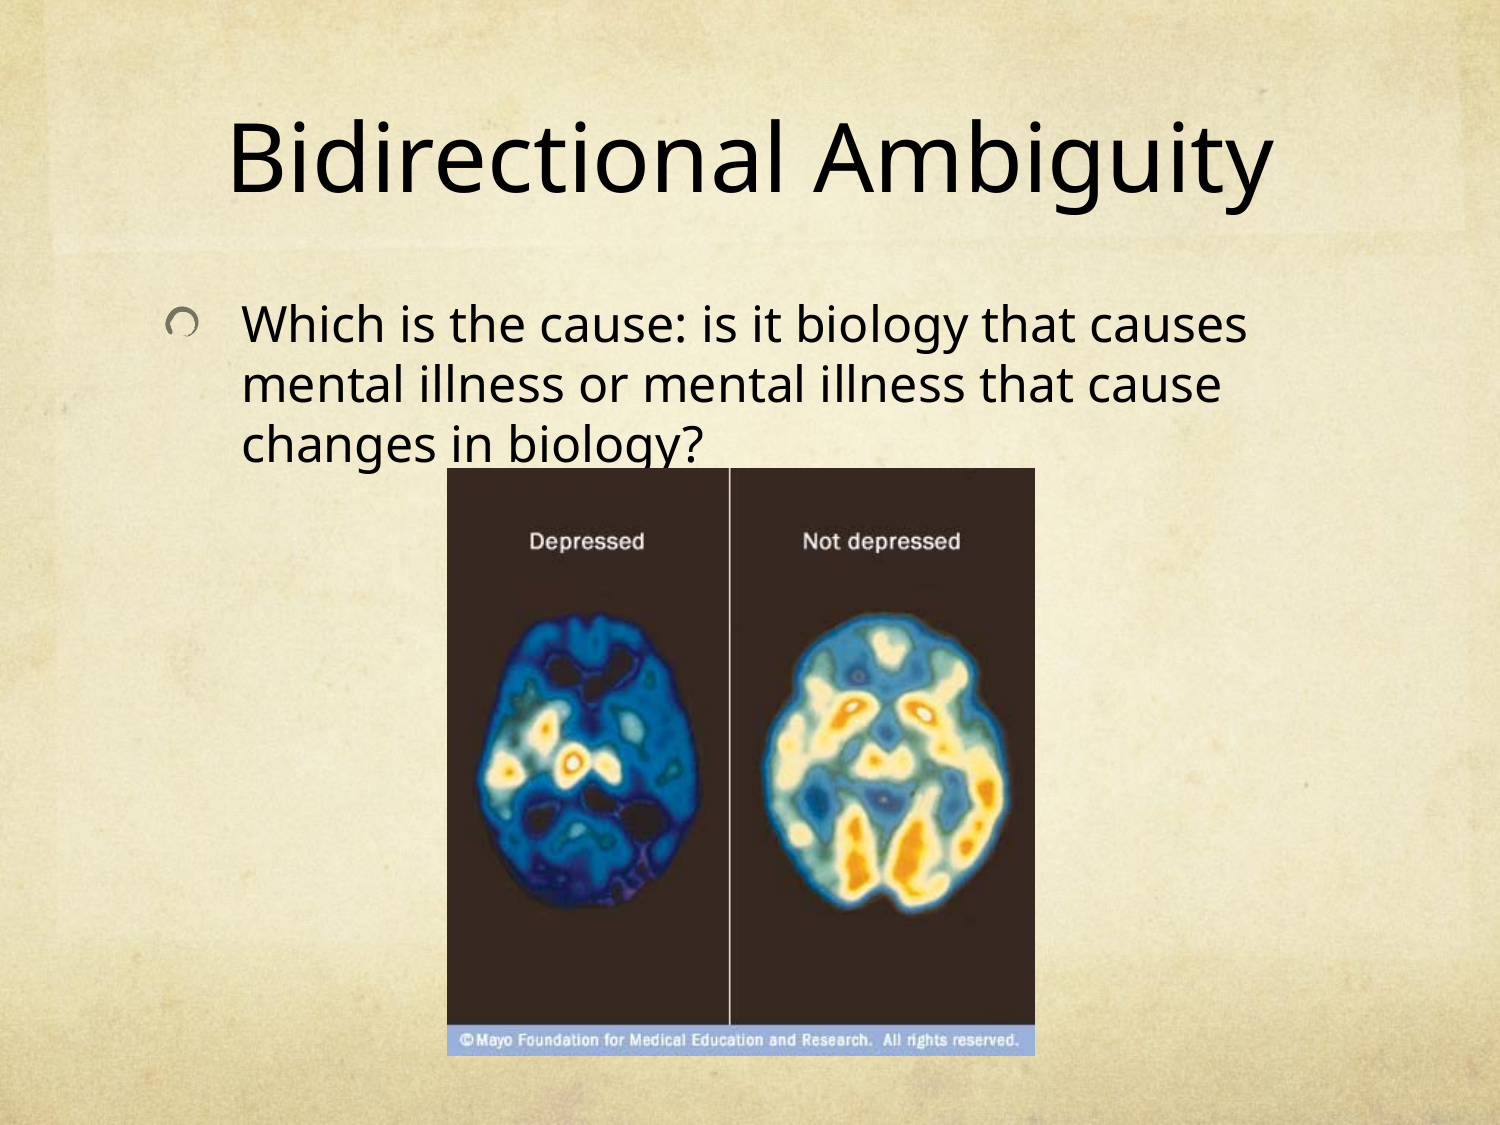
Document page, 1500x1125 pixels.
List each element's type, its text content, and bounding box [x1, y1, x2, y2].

list Which is the cause: is it biology that causes mental illness or mental illness that cause changes in biology? [150, 284, 1350, 950]
picture [0, 0, 1500, 1125]
title Bidirectional Ambiguity [150, 82, 1350, 225]
